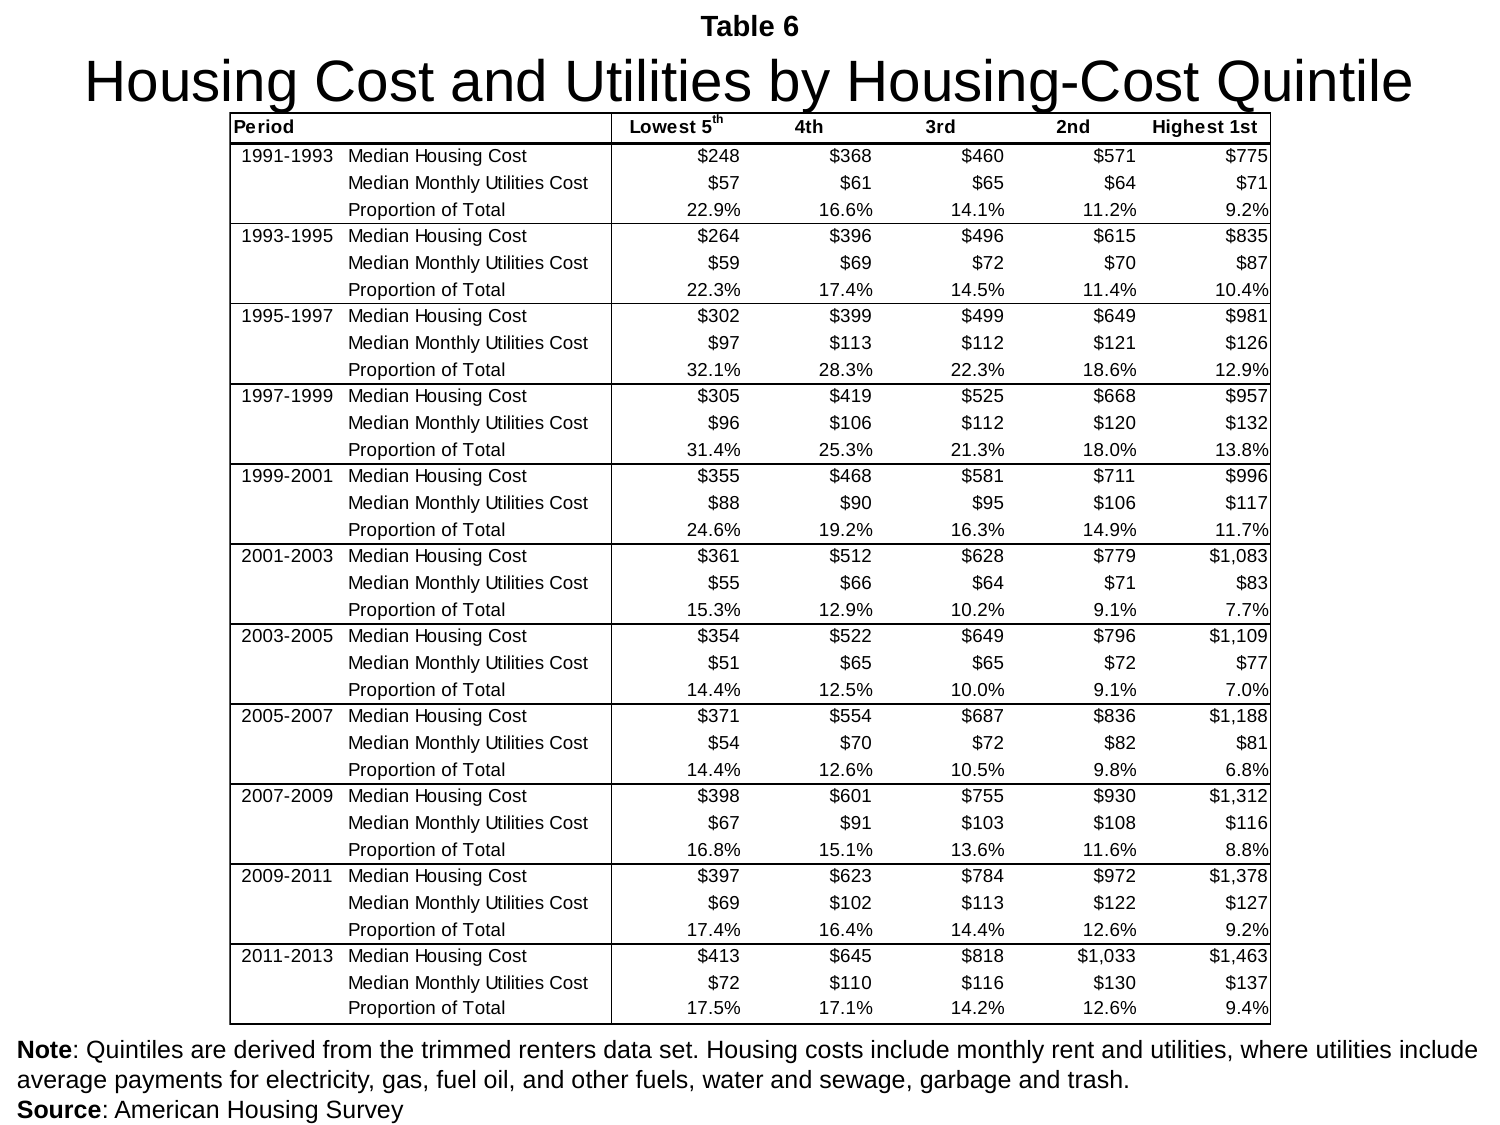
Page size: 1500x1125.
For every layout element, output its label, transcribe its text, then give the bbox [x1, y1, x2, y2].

picture [229, 112, 1273, 1027]
text_box Table 6 [0, 0, 1500, 50]
title Housing Cost and Utilities by Housing-Cost Quintile [0, 50, 1500, 126]
text_box Note: Quintiles are derived from the trimmed renters data set. Housing costs include monthly rent and utilities, where utilities include average payments for electricity, gas, fuel oil, and other fuels, water and sewage, garbage and trash. Source: American Housing Survey [2, 1025, 1500, 1125]
